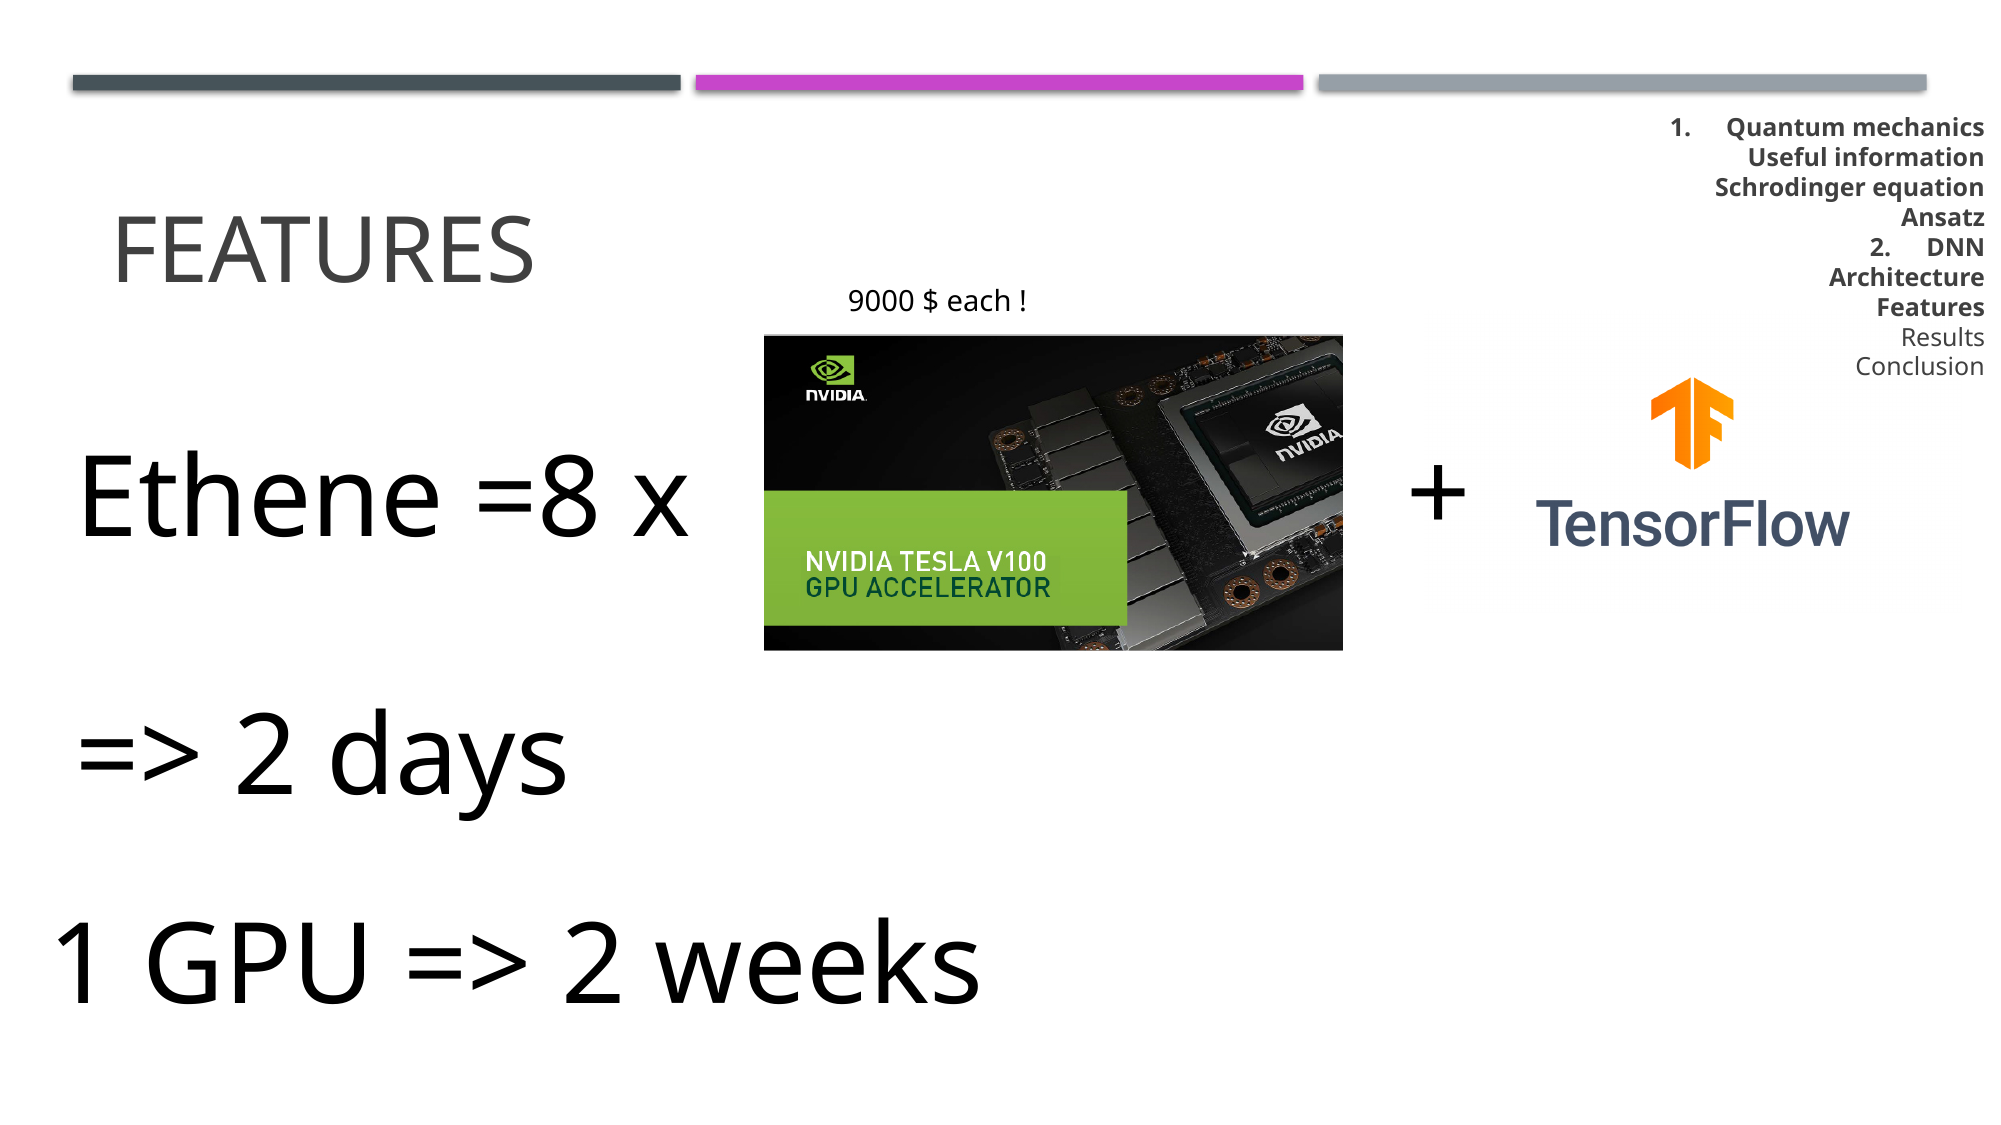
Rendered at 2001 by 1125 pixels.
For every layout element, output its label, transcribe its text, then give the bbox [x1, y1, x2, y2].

picture [1423, 309, 1963, 613]
text_box Ethene =8 x [60, 416, 755, 567]
text_box => 2 days [60, 674, 640, 825]
text_box Quantum mechanics Useful information Schrodinger equation Ansatz DNN Architecture Features Results Conclusion [1597, 103, 2000, 389]
text_box 1 GPU => 2 weeks [34, 884, 1170, 1034]
text_box + [1391, 412, 1417, 563]
title features [95, 115, 1597, 311]
picture [763, 333, 1344, 652]
text_box 9000 $ each ! [833, 275, 1081, 325]
